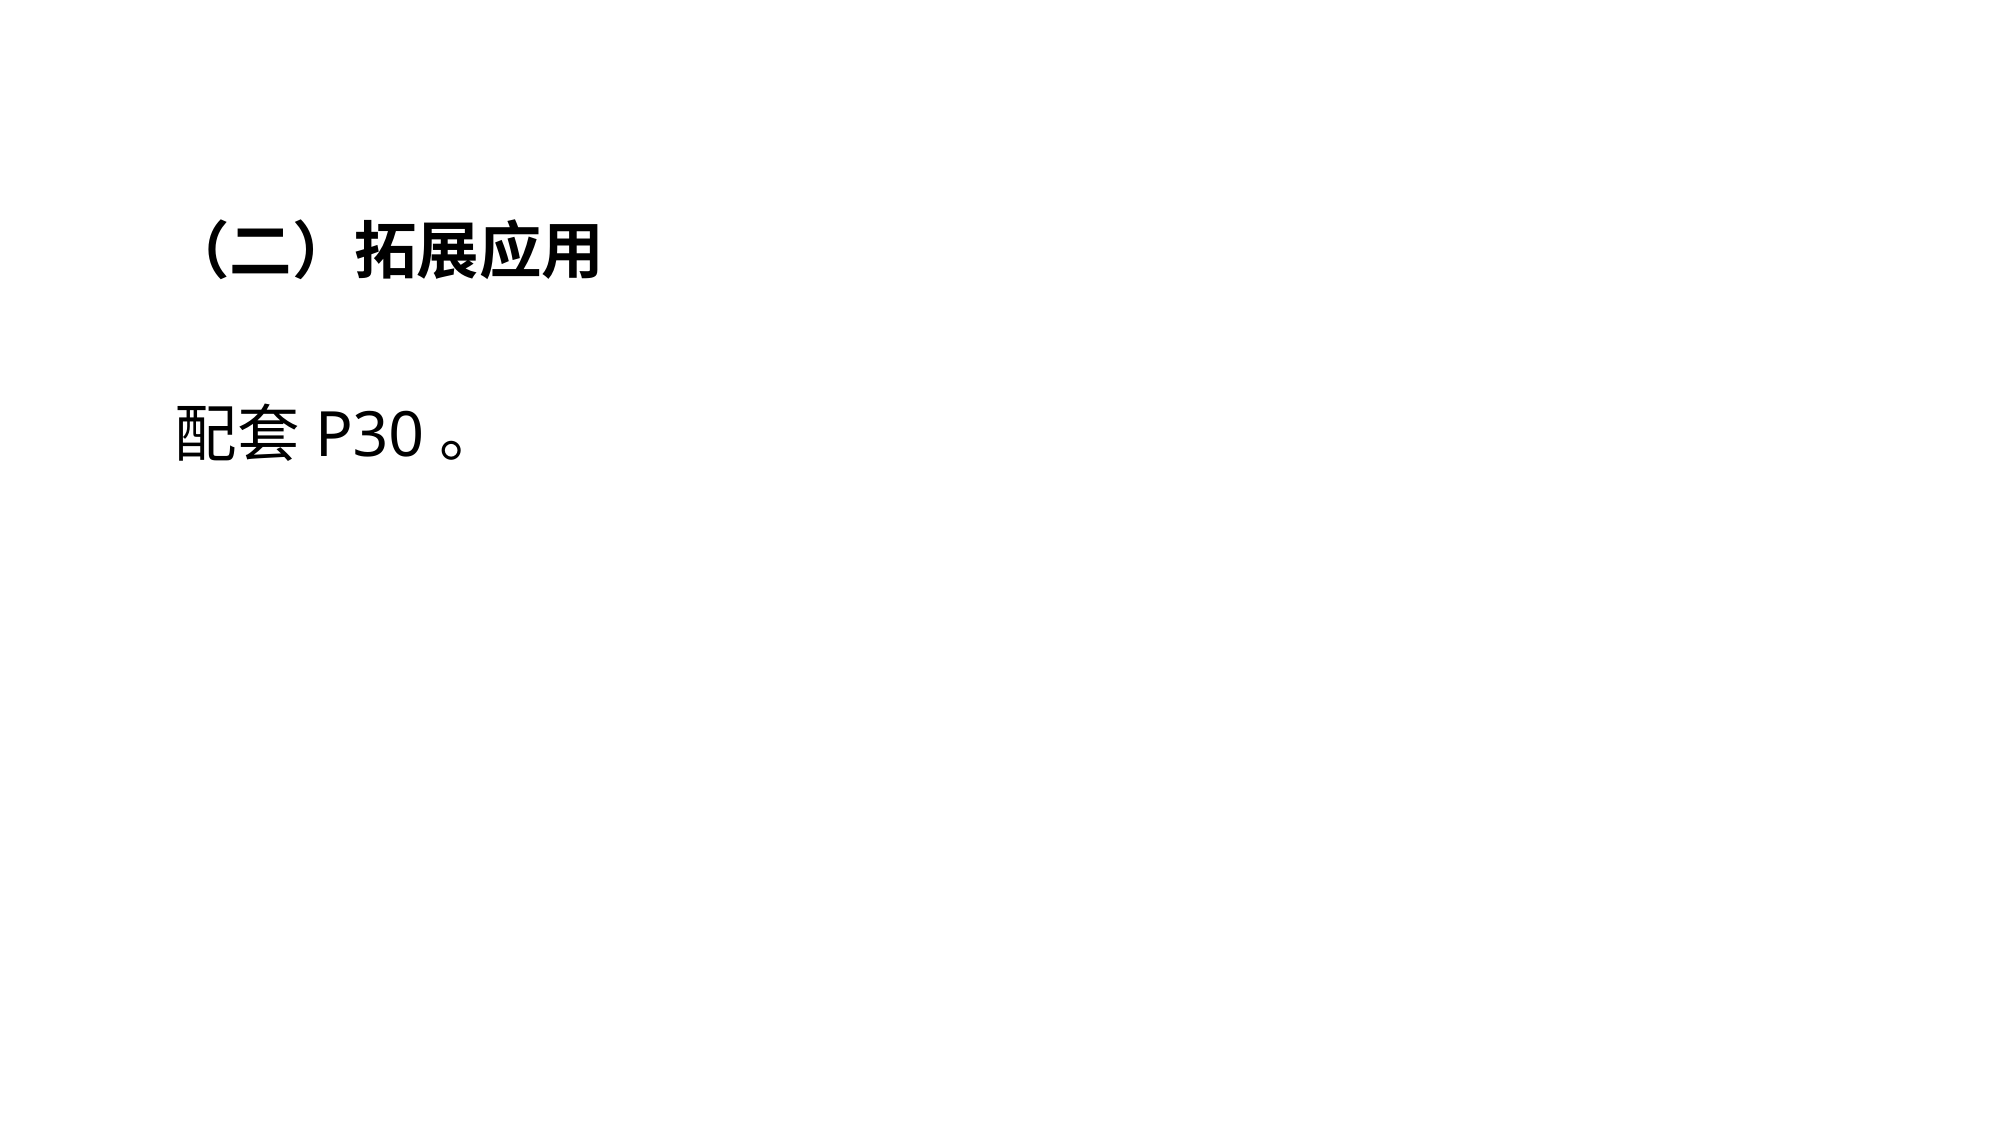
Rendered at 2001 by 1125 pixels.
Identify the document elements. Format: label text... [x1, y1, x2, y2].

text_box （二）拓展应用 [152, 166, 650, 294]
text_box 配套P30。 [160, 386, 517, 477]
